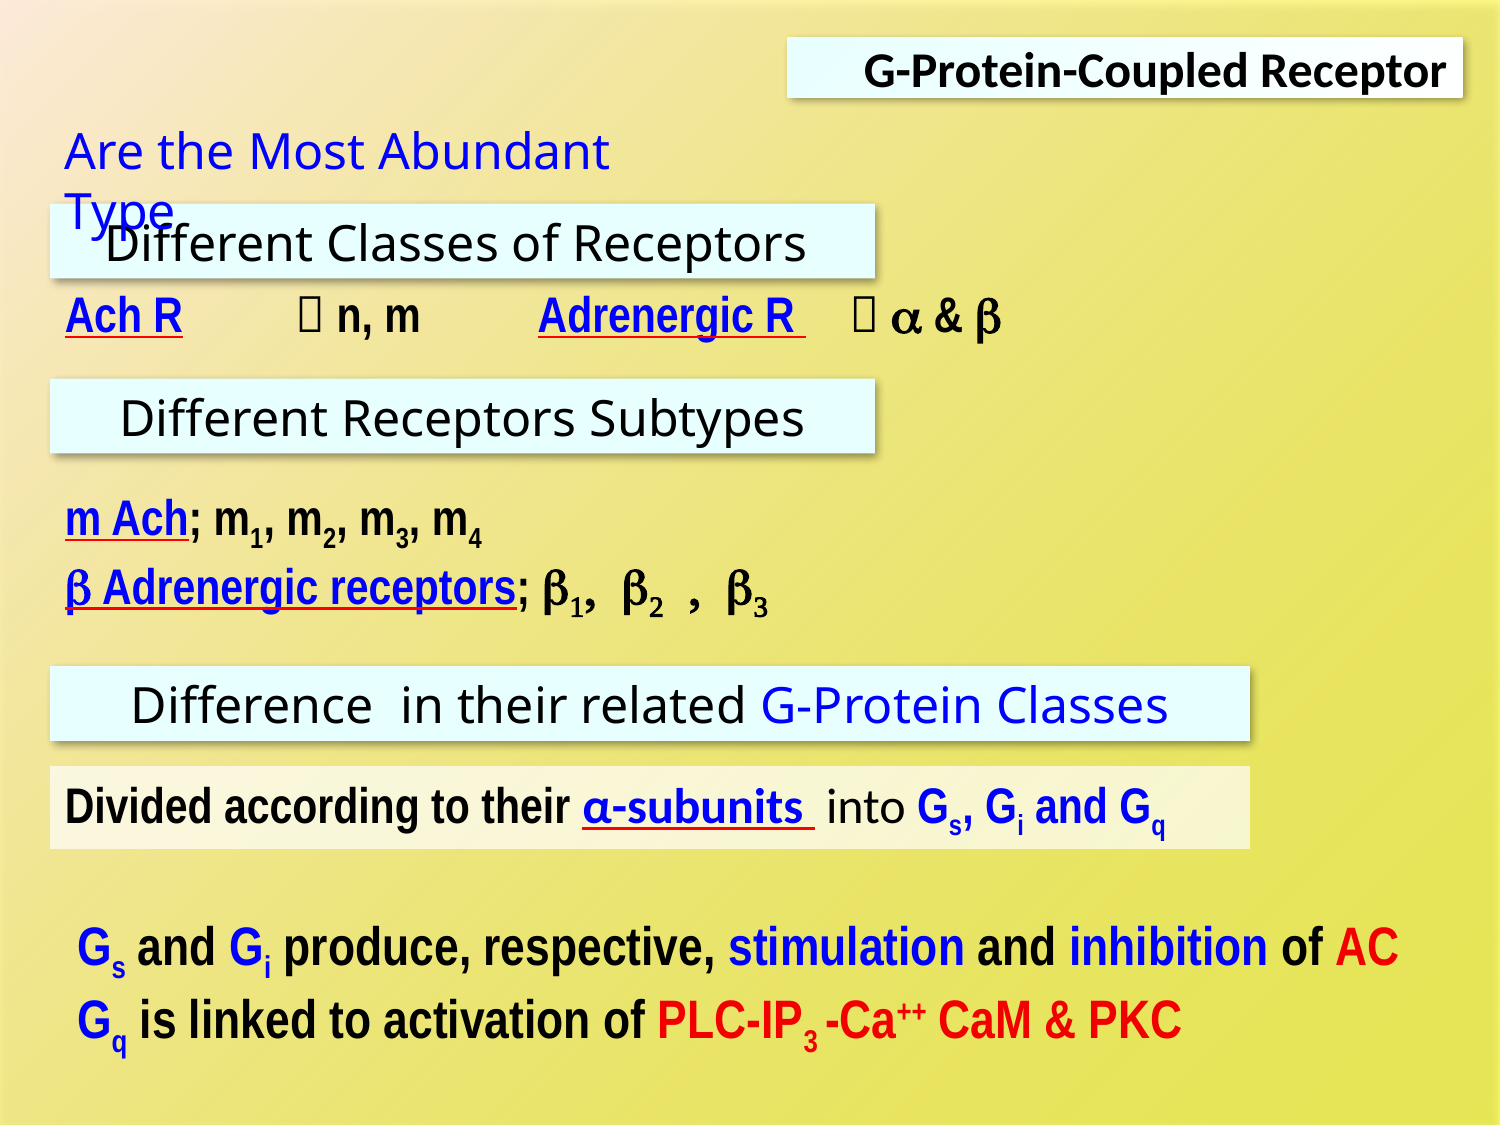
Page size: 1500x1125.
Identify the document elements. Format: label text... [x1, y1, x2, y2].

text_box Difference in their related G-Protein Classes [48, 664, 1252, 743]
text_box [0, 0, 1500, 1125]
text_box Different Receptors Subtypes [48, 376, 877, 456]
text_box Gs and Gi produce, respective, stimulation and inhibition of AC Gq is linked to activation of PLC-IP3 -Ca++ CaM & PKC [62, 903, 1425, 1067]
text_box Different Classes of Receptors [48, 201, 877, 281]
text_box Divided according to their α-subunits into Gs, Gi and Gq [49, 766, 1250, 849]
text_box G-Protein-Coupled Receptor [785, 35, 1464, 100]
text_box Ach R  n, m Adrenergic R  a & b [50, 283, 1500, 350]
text_box m Ach; m1, m2, m3, m4 b Adrenergic receptors; b1, b2 , b3 [49, 478, 1013, 630]
text_box Are the Most Abundant Type [49, 112, 663, 248]
